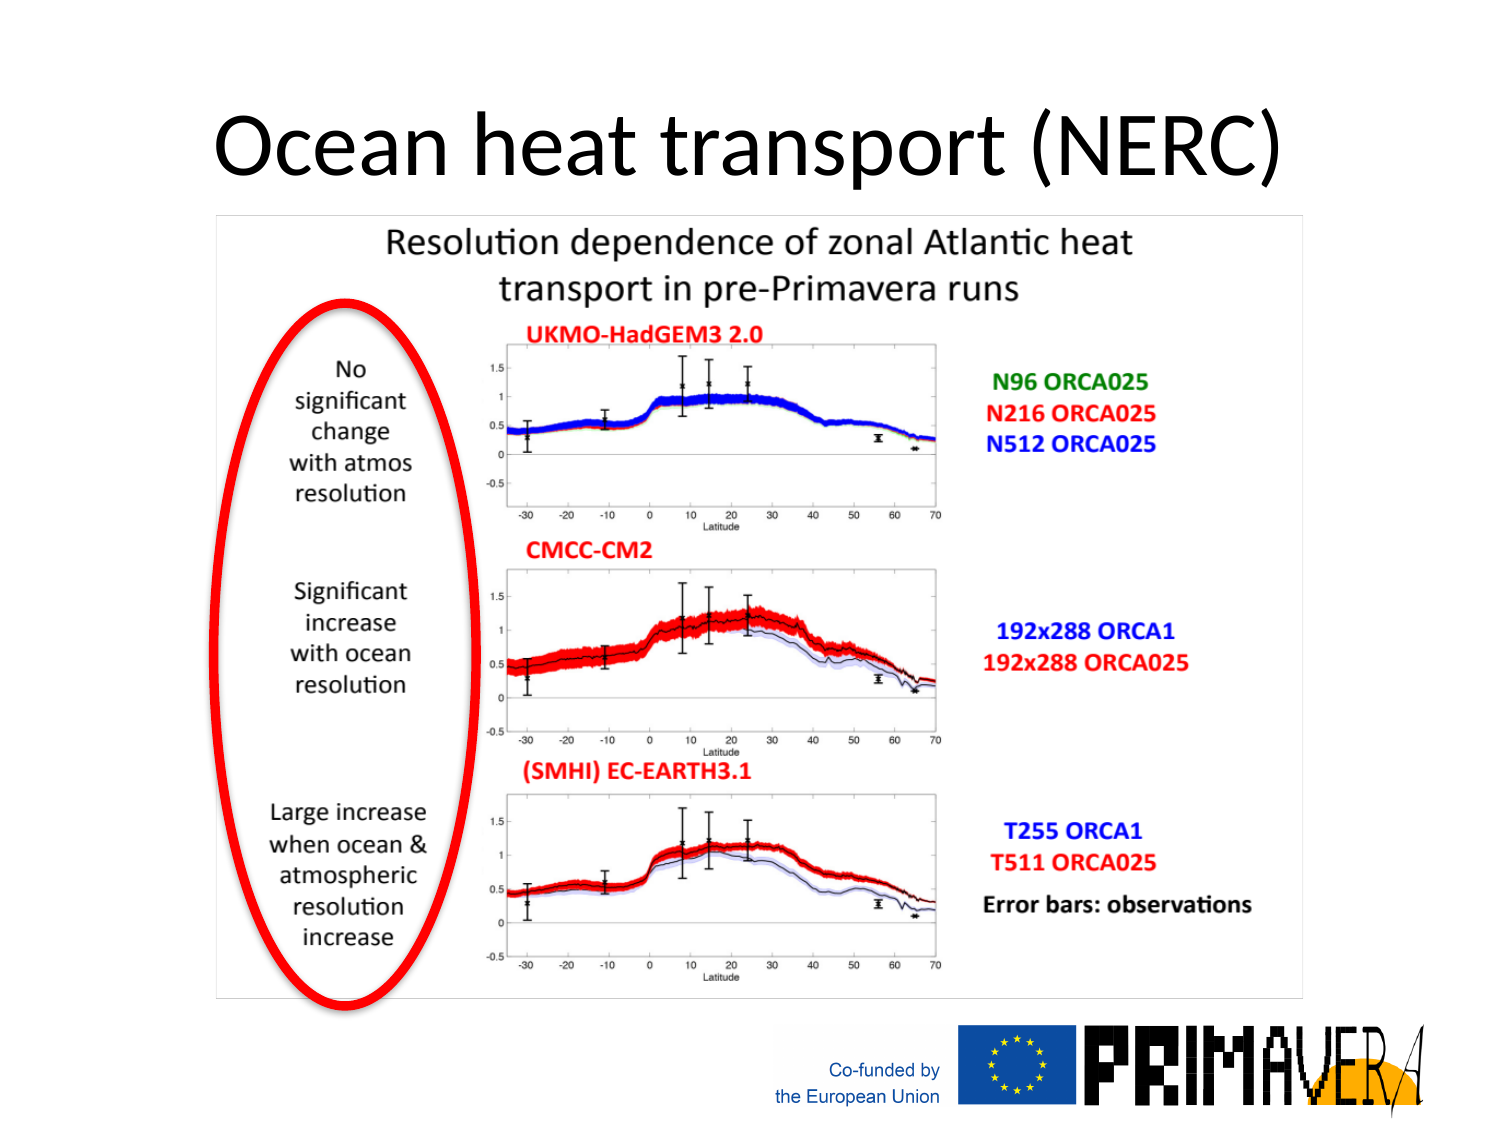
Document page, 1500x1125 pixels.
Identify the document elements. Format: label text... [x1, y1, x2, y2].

title Ocean heat transport (NERC) [75, 45, 1425, 233]
picture [773, 1024, 1077, 1107]
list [144, 190, 1371, 1022]
